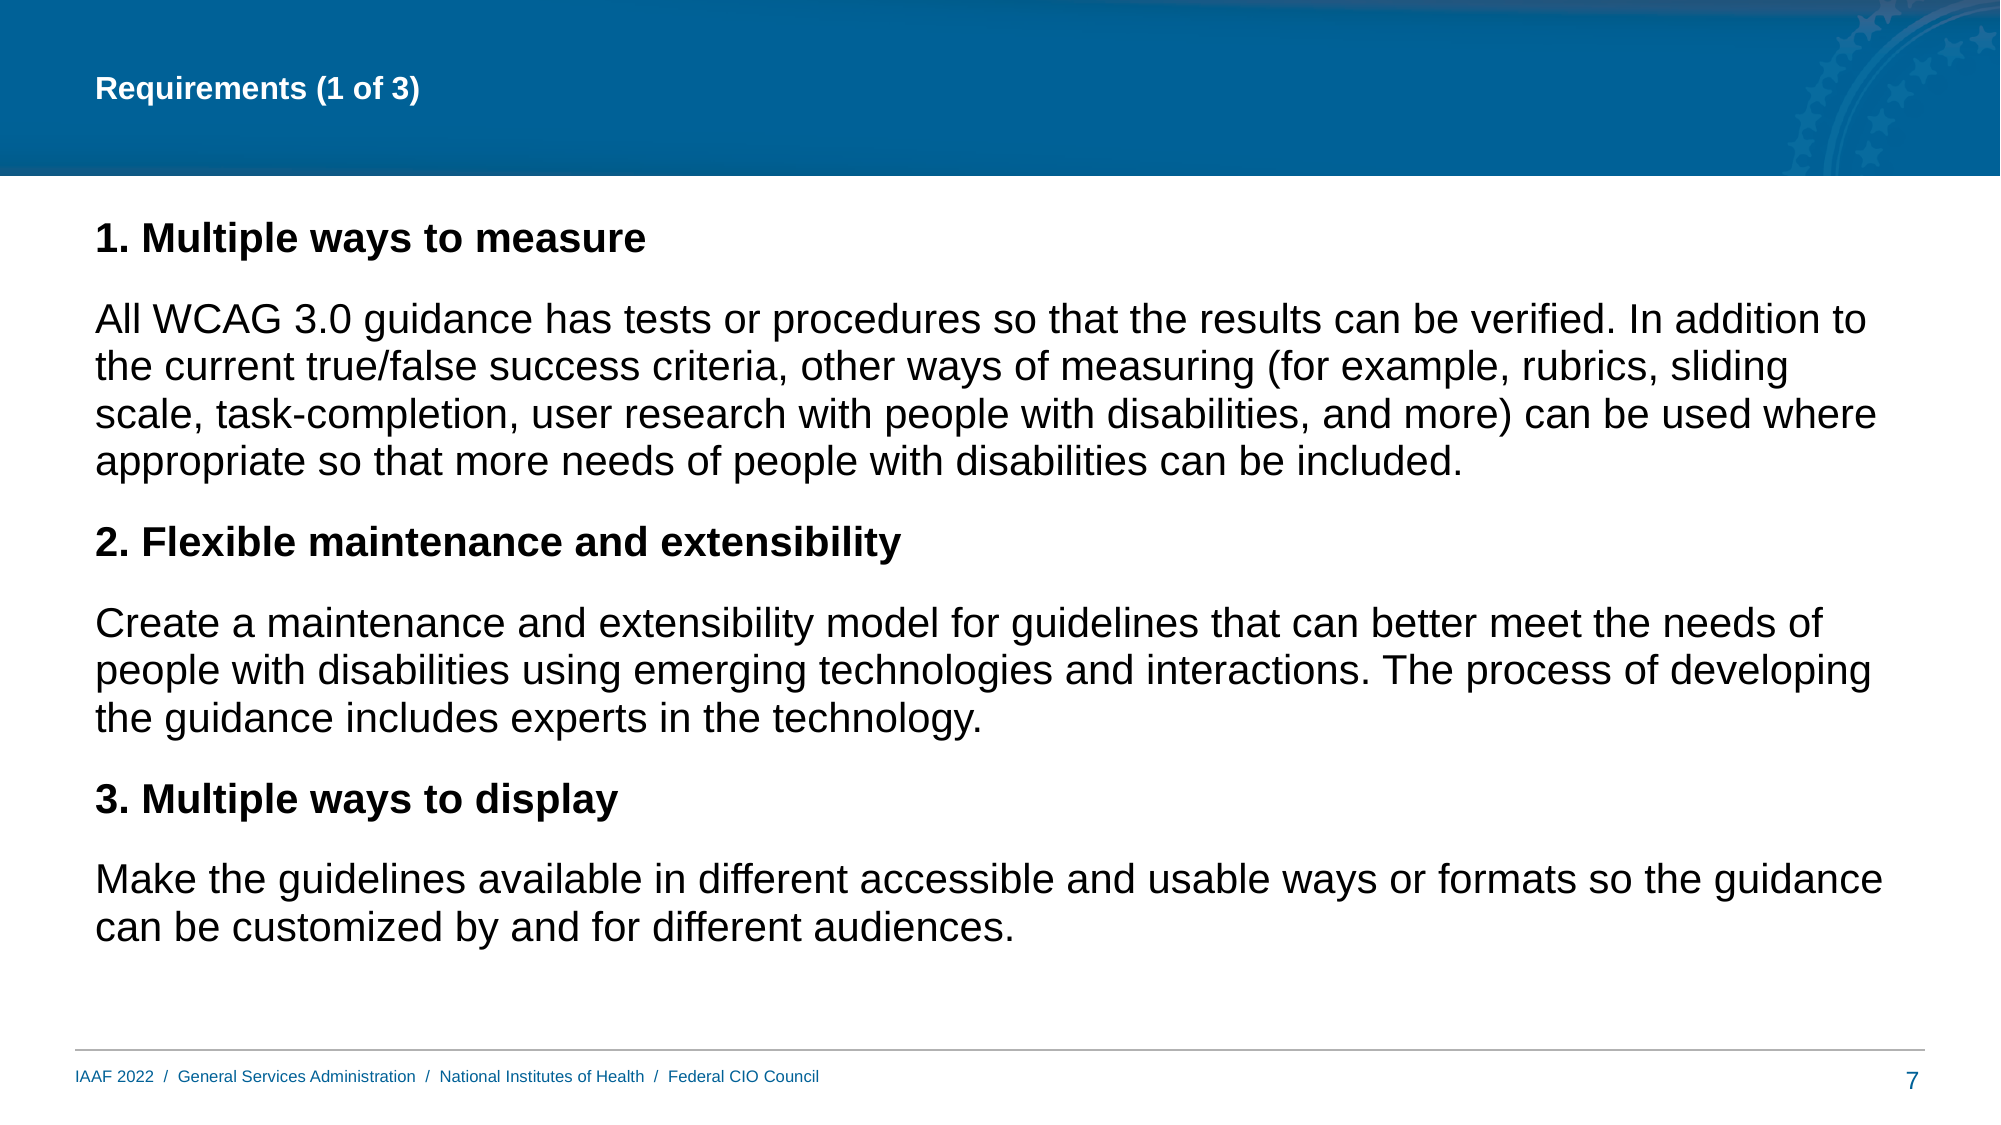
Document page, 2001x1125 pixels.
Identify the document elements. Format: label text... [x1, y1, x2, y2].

picture [0, 168, 666, 176]
title Requirements (1 of 3) [75, 52, 1800, 128]
slide_number 7 [1885, 1065, 1930, 1095]
list 1. Multiple ways to measure All WCAG 3.0 guidance has tests or procedures so that the results can be verified. In addition to the current true/false success criteria, other ways of measuring (for example, rubrics, sliding scale, task-completion, user research with people with disabilities, and more) can be used where appropriate so that more needs of people with disabilities can be included. 2. Flexible maintenance and extensibility Create a maintenance and extensibility model for guidelines that can better meet the needs of people with disabilities using emerging technologies and interactions. The process of developing the guidance includes experts in the technology. 3. Multiple ways to display Make the guidelines available in different accessible and usable ways or formats so the guidance can be customized by and for different audiences. [75, 194, 1925, 1005]
picture [0, 0, 2000, 176]
